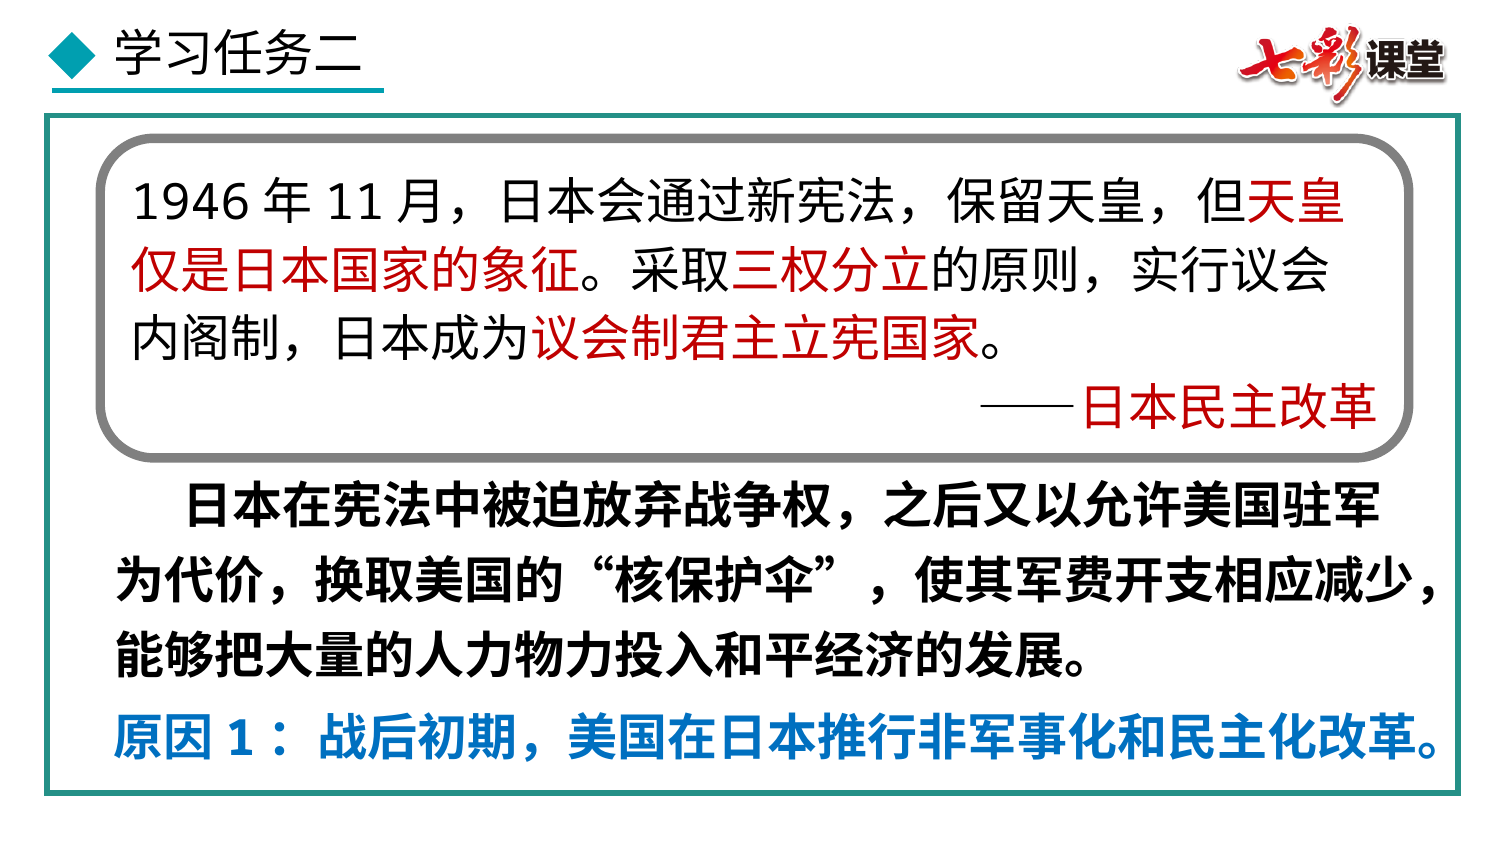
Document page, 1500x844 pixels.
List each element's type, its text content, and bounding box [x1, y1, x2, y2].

picture [1234, 20, 1451, 108]
text_box 1946年11月，日本会通过新宪法，保留天皇，但天皇仅是日本国家的象征。采取三权分立的原则，实行议会内阁制，日本成为议会制君主立宪国家。 ——日本民主改革 [100, 138, 1409, 458]
text_box 日本在宪法中被迫放弃战争权，之后又以允许美国驻军为代价，换取美国的“核保护伞”，使其军费开支相应减少，能够把大量的人力物力投入和平经济的发展。 [99, 451, 1442, 691]
text_box 原因1：战后初期，美国在日本推行非军事化和民主化改革。 [98, 698, 1443, 774]
